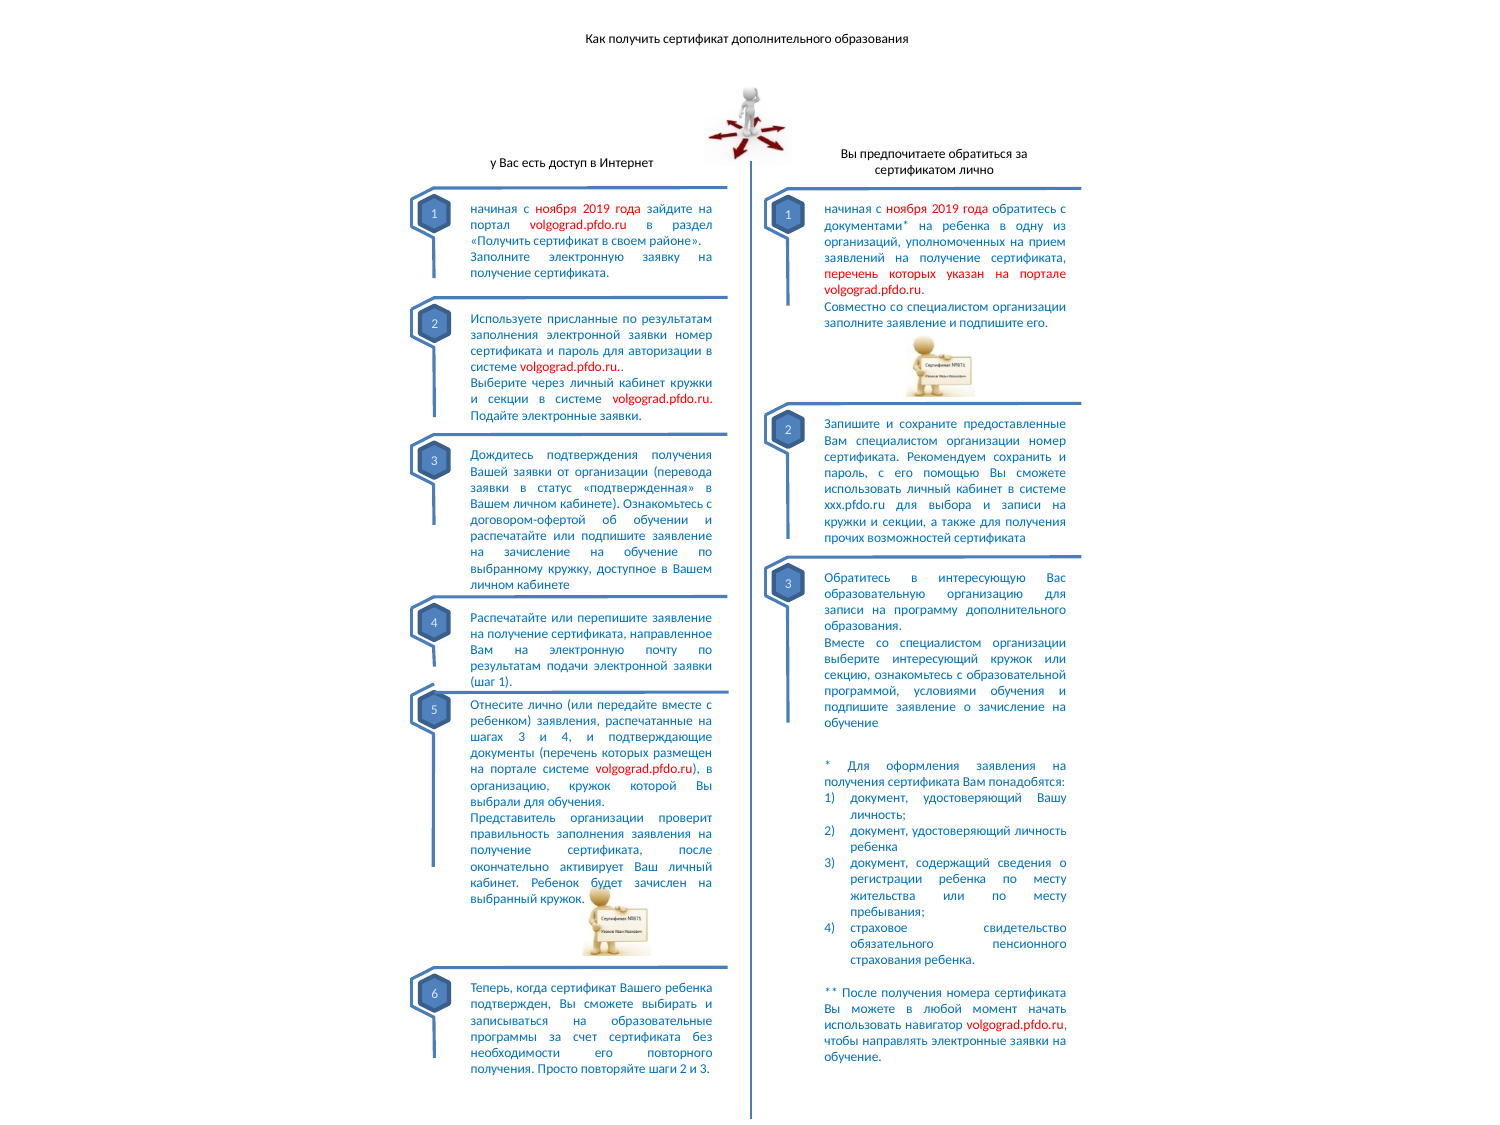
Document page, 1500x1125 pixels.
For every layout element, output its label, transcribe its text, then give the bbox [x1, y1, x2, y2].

text_box 3 [417, 444, 451, 478]
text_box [411, 1005, 435, 1018]
picture [704, 78, 795, 166]
text_box у Вас есть доступ в Интернет [424, 147, 720, 178]
text_box начиная с ноября 2019 года зайдите на портал volgograd.pfdo.ru в раздел «Получить сертификат в своем районе». Заполните электронную заявку на получение сертификата. [455, 196, 728, 288]
text_box 2 [771, 412, 805, 447]
text_box 3 [771, 566, 805, 601]
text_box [764, 556, 789, 569]
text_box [411, 297, 435, 310]
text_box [410, 722, 435, 735]
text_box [410, 683, 435, 696]
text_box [410, 596, 435, 609]
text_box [764, 226, 789, 239]
text_box Как получить сертификат дополнительного образования [570, 22, 925, 54]
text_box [764, 403, 789, 416]
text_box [410, 634, 435, 648]
text_box Запишите и сохраните предоставленные Вам специалистом организации номер сертификата. Рекомендуем сохранить и пароль, с его помощью Вы сможете использовать личный кабинет в системе xxx.pfdo.ru для выбора и записи на кружки и секции, а также для получения прочих возможностей сертификата [809, 408, 1082, 553]
text_box * Для оформления заявления на получения сертификата Вам понадобятся: документ, удостоверяющий Вашу личность; документ, удостоверяющий личность ребенка документ, содержащий сведения о регистрации ребенка по месту жительства или по месту пребывания; страховое свидетельство обязательного пенсионного страхования ребенка. ** После получения номера сертификата Вы можете в любой момент начать использовать навигатор volgograd.pfdo.ru, чтобы направлять электронные заявки на обучение. [809, 749, 1082, 1072]
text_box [411, 967, 435, 980]
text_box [764, 188, 789, 201]
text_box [764, 441, 789, 454]
text_box 6 [417, 977, 452, 1011]
text_box 4 [417, 606, 451, 640]
picture [905, 333, 975, 397]
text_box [410, 187, 435, 200]
text_box 1 [771, 197, 805, 232]
text_box Вы предпочитаете обратиться за сертификатом лично [787, 137, 1082, 185]
text_box Обратитесь в интересующую Вас образовательную организацию для записи на программу дополнительного образования. Вместе со специалистом организации выберите интересующий кружок или секцию, ознакомьтесь с образовательной программой, условиями обучения и подпишите заявление о зачисление на обучение [809, 562, 1082, 738]
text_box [410, 434, 435, 447]
text_box 5 [417, 702, 451, 728]
text_box Дождитесь подтверждения получения Вашей заявки от организации (перевода заявки в статус «подтвержденная» в Вашем личном кабинете). Ознакомьтесь с договором-офертой об обучении и распечатайте или подпишите заявление на зачисление на обучение по выбранному кружку, доступное в Вашем личном кабинете [455, 442, 728, 596]
text_box Теперь, когда сертификат Вашего ребенка подтвержден, Вы сможете выбирать и записываться на образовательные программы за счет сертификата без необходимости его повторного получения. Просто повторяйте шаги 2 и 3. [455, 976, 728, 1084]
text_box Отнесите лично (или передайте вместе с ребенком) заявления, распечатанные на шагах 3 и 4, и подтверждающие документы (перечень которых размещен на портале системе volgograd.pfdo.ru), в организацию, кружок которой Вы выбрали для обучения. Представитель организации проверит правильность заполнения заявления на получение сертификата, после окончательно активирует Ваш личный кабинет. Ребенок будет зачислен на выбранный кружок. [455, 700, 728, 914]
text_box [764, 595, 789, 608]
text_box начиная с ноября 2019 года обратитесь с документами* на ребенка в одну из организаций, уполномоченных на прием заявлений на получение сертификата, перечень которых указан на портале volgograd.pfdo.ru. Совместно со специалистом организации заполните заявление и подпишите его. [809, 193, 1082, 338]
picture [582, 881, 652, 956]
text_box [411, 335, 435, 348]
text_box Используете присланные по результатам заполнения электронной заявки номер сертификата и пароль для авторизации в системе volgograd.pfdo.ru.. Выберите через личный кабинет кружки и секции в системе volgograd.pfdo.ru. Подайте электронные заявки. [455, 305, 728, 431]
text_box 2 [417, 306, 452, 341]
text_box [410, 226, 435, 239]
text_box Распечатайте или перепишите заявление на получение сертификата, направленное Вам на электронную почту по результатам подачи электронной заявки (шаг 1). [455, 604, 728, 688]
text_box 1 [417, 198, 451, 232]
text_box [410, 472, 435, 485]
